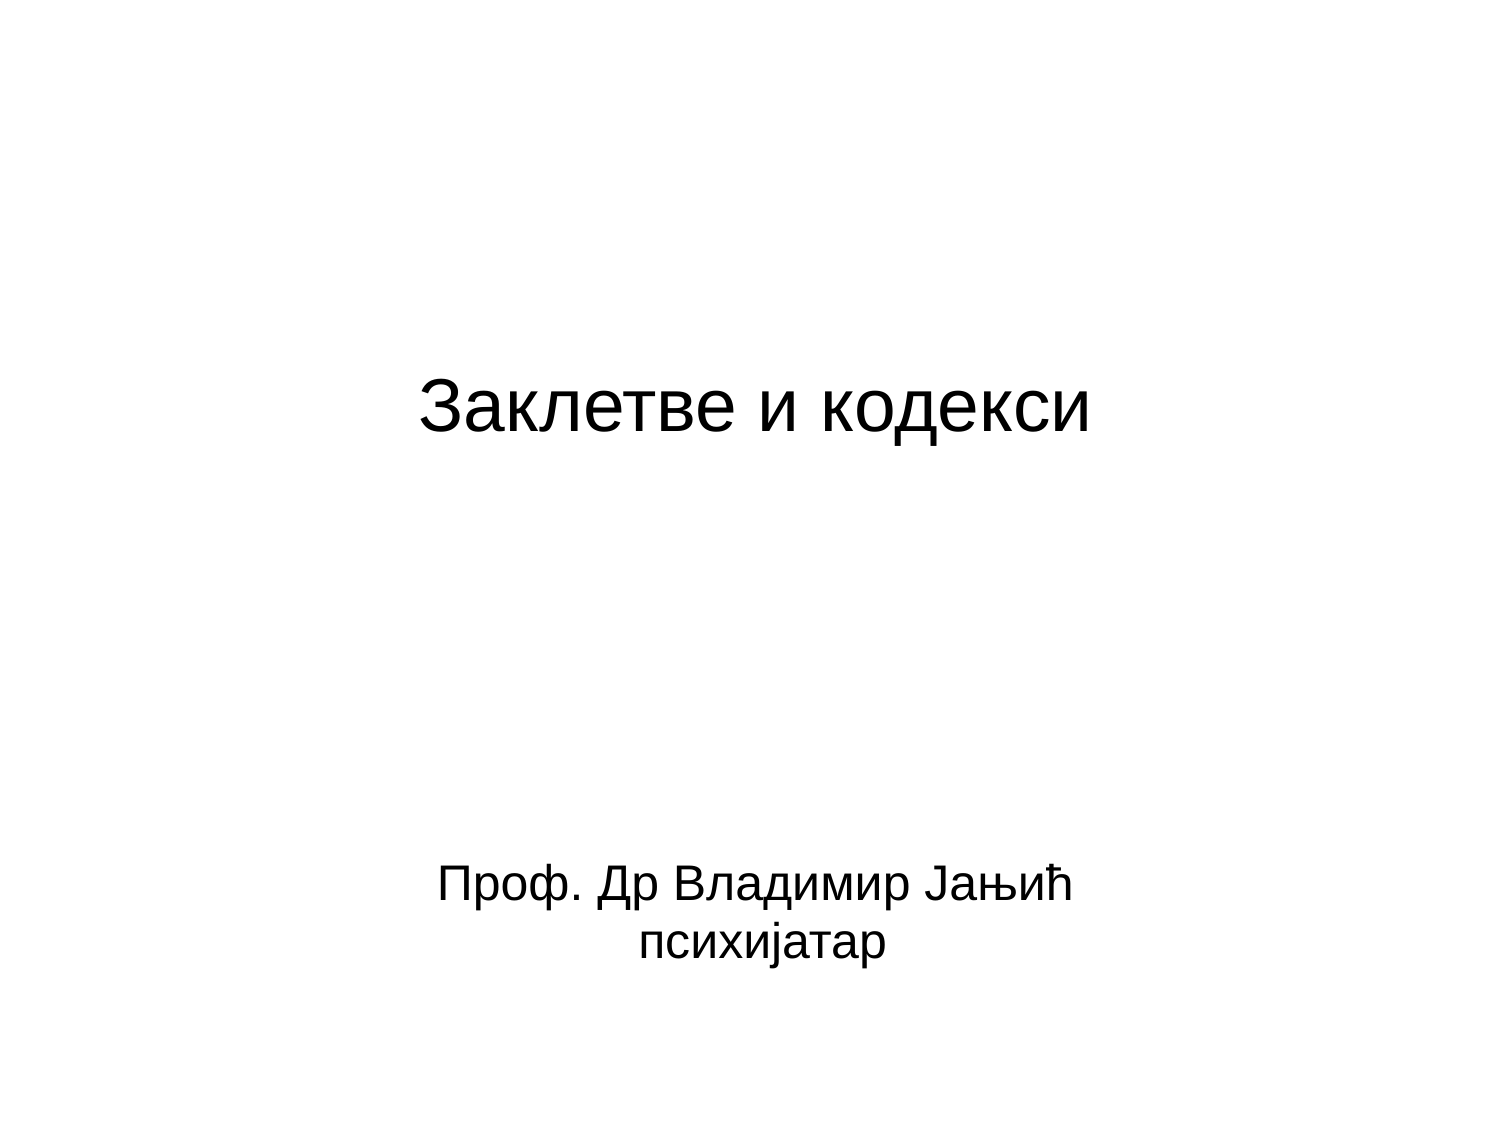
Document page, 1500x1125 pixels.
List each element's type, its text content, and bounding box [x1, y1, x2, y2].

title Заклетве и кодекси [62, 212, 1451, 591]
subtitle Проф. Др Владимир Јањић психијатар [237, 799, 1288, 1001]
